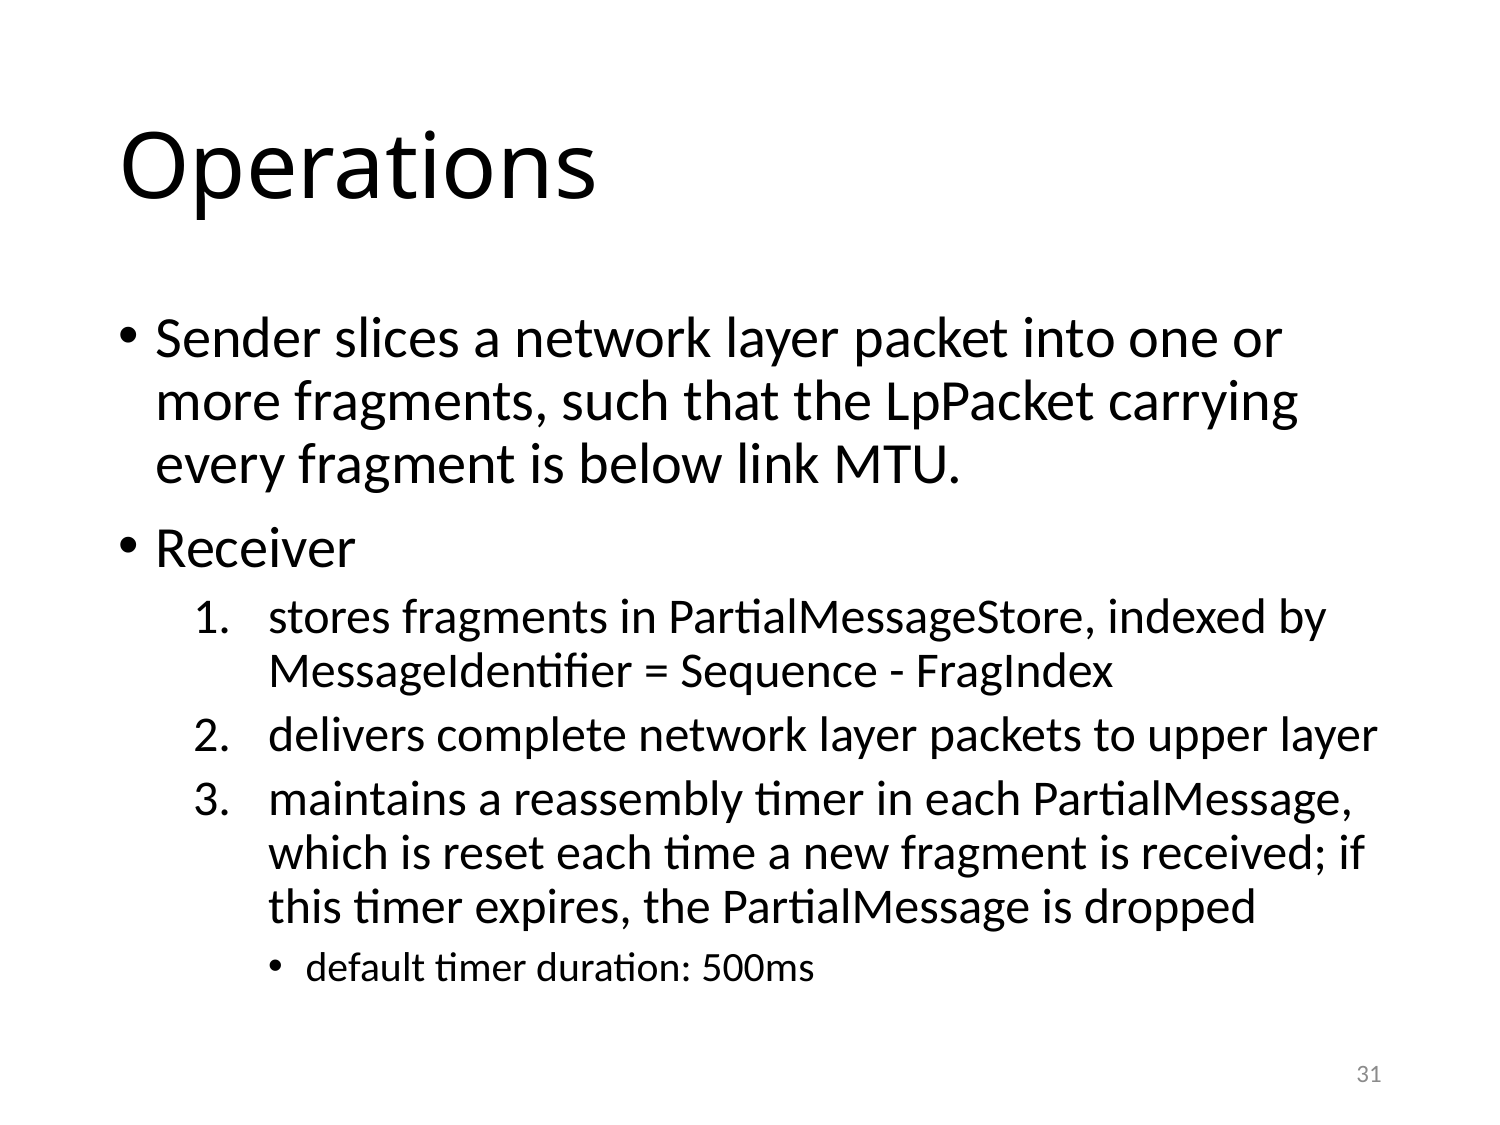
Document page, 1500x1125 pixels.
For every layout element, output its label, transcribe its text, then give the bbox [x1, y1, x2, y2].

list Sender slices a network layer packet into one or more fragments, such that the LpPacket carrying every fragment is below link MTU. Receiver stores fragments in PartialMessageStore, indexed by MessageIdentifier = Sequence - FragIndex delivers complete network layer packets to upper layer maintains a reassembly timer in each PartialMessage, which is reset each time a new fragment is received; if this timer expires, the PartialMessage is dropped default timer duration: 500ms [103, 299, 1397, 1014]
slide_number 31 [1059, 1042, 1397, 1103]
title Operations [103, 59, 1397, 278]
